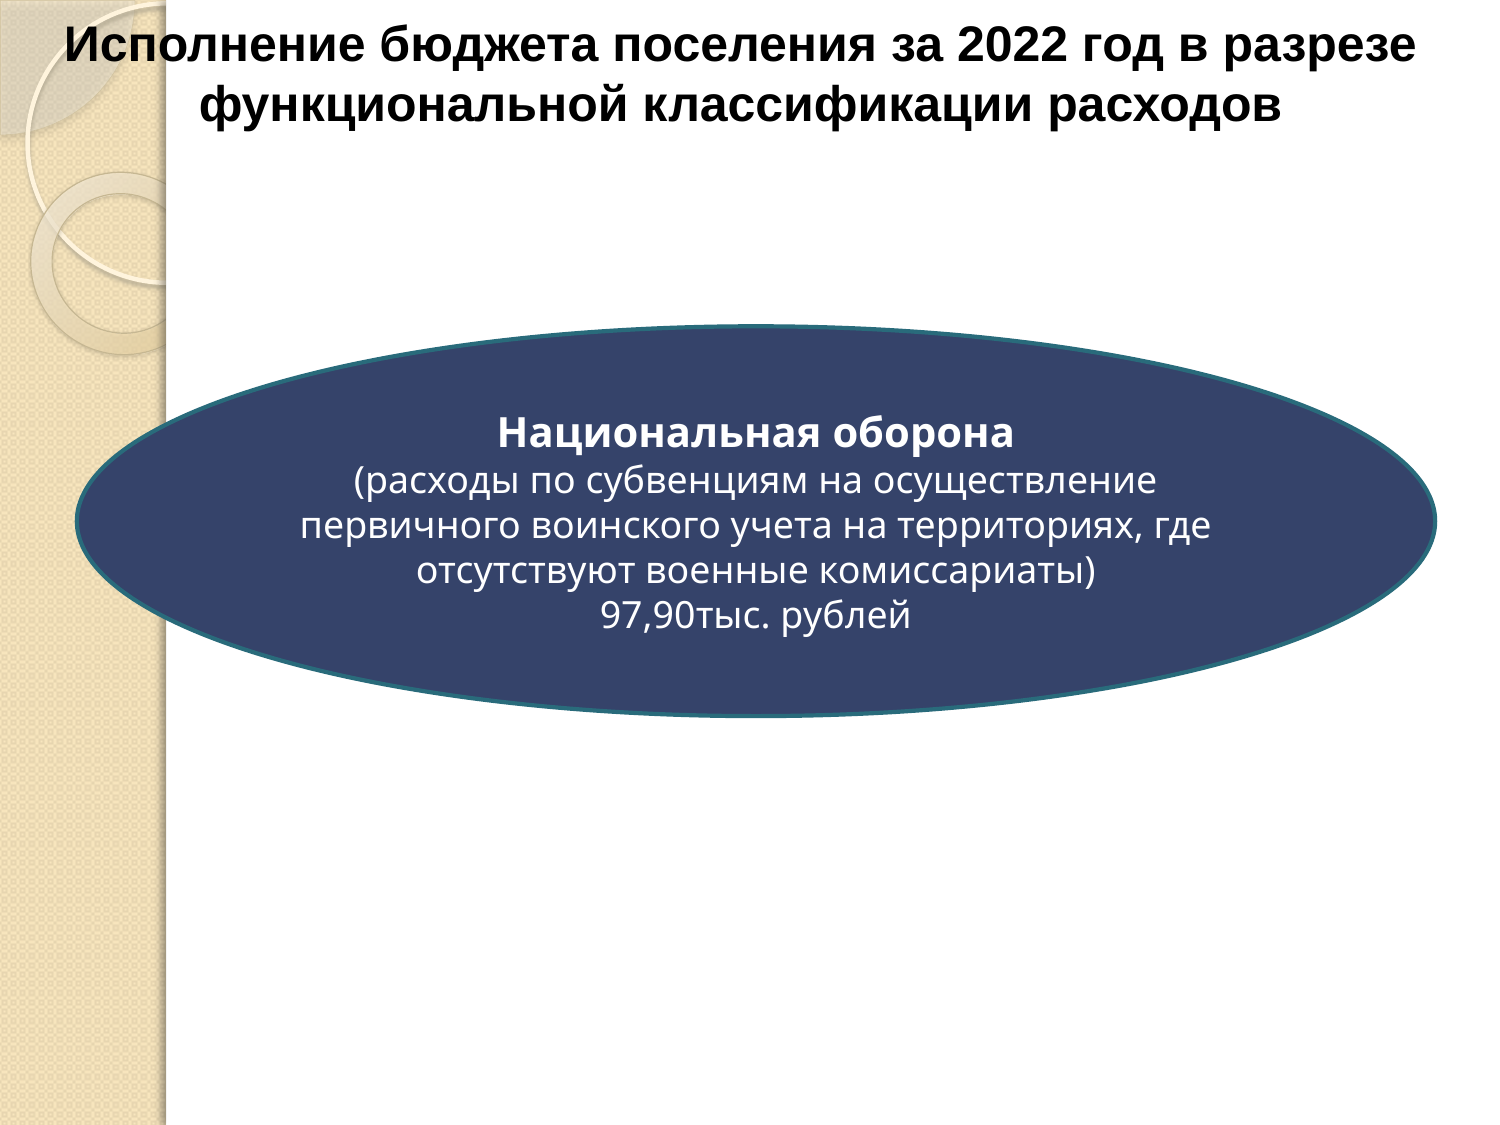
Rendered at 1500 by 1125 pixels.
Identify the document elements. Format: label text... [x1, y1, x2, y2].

text_box Исполнение бюджета поселения за 2022 год в разрезе функциональной классификации расходов [26, 4, 1456, 139]
text_box Национальная оборона (расходы по субвенциям на осуществление первичного воинского учета на территориях, где отсутствуют военные комиссариаты) 97,90тыс. рублей [74, 324, 1438, 719]
